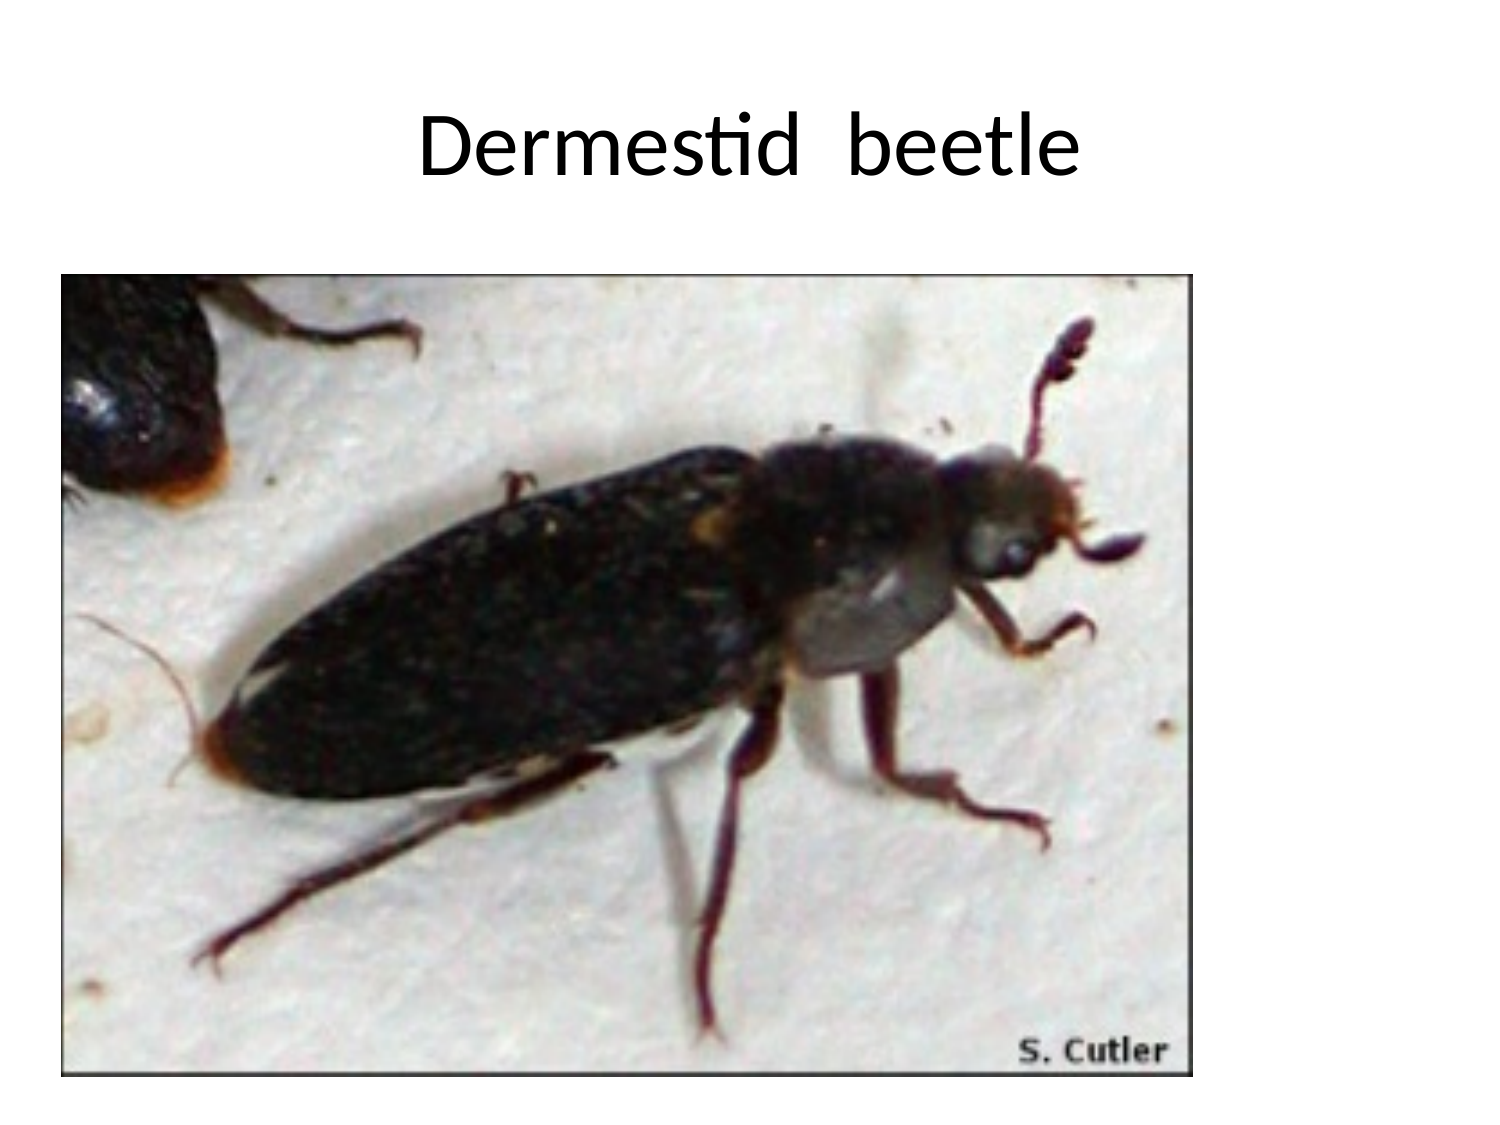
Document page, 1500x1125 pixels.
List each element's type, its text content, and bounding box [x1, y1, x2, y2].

title Dermestid beetle [75, 45, 1425, 233]
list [60, 274, 1193, 1077]
